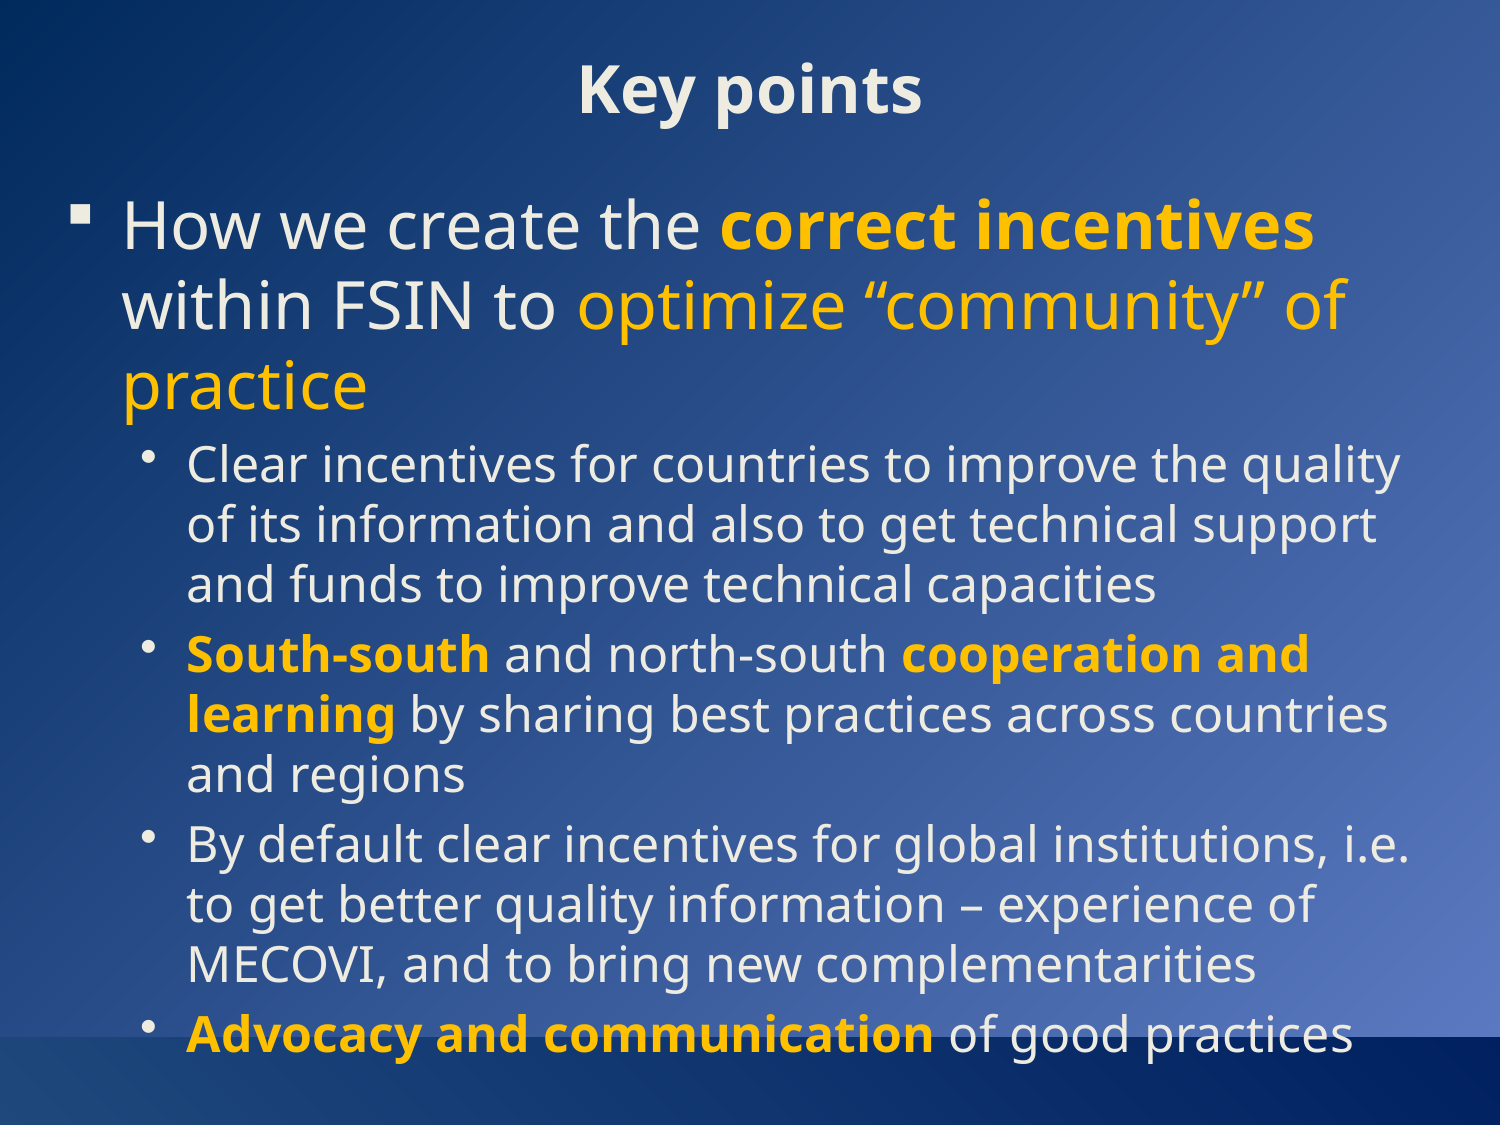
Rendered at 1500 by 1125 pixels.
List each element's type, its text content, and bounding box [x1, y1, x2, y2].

title Key points [49, 24, 1451, 150]
list How we create the correct incentives within FSIN to optimize “community” of practice Clear incentives for countries to improve the quality of its information and also to get technical support and funds to improve technical capacities South-south and north-south cooperation and learning by sharing best practices across countries and regions By default clear incentives for global institutions, i.e. to get better quality information – experience of MECOVI, and to bring new complementarities Advocacy and communication of good practices [49, 174, 1451, 1013]
